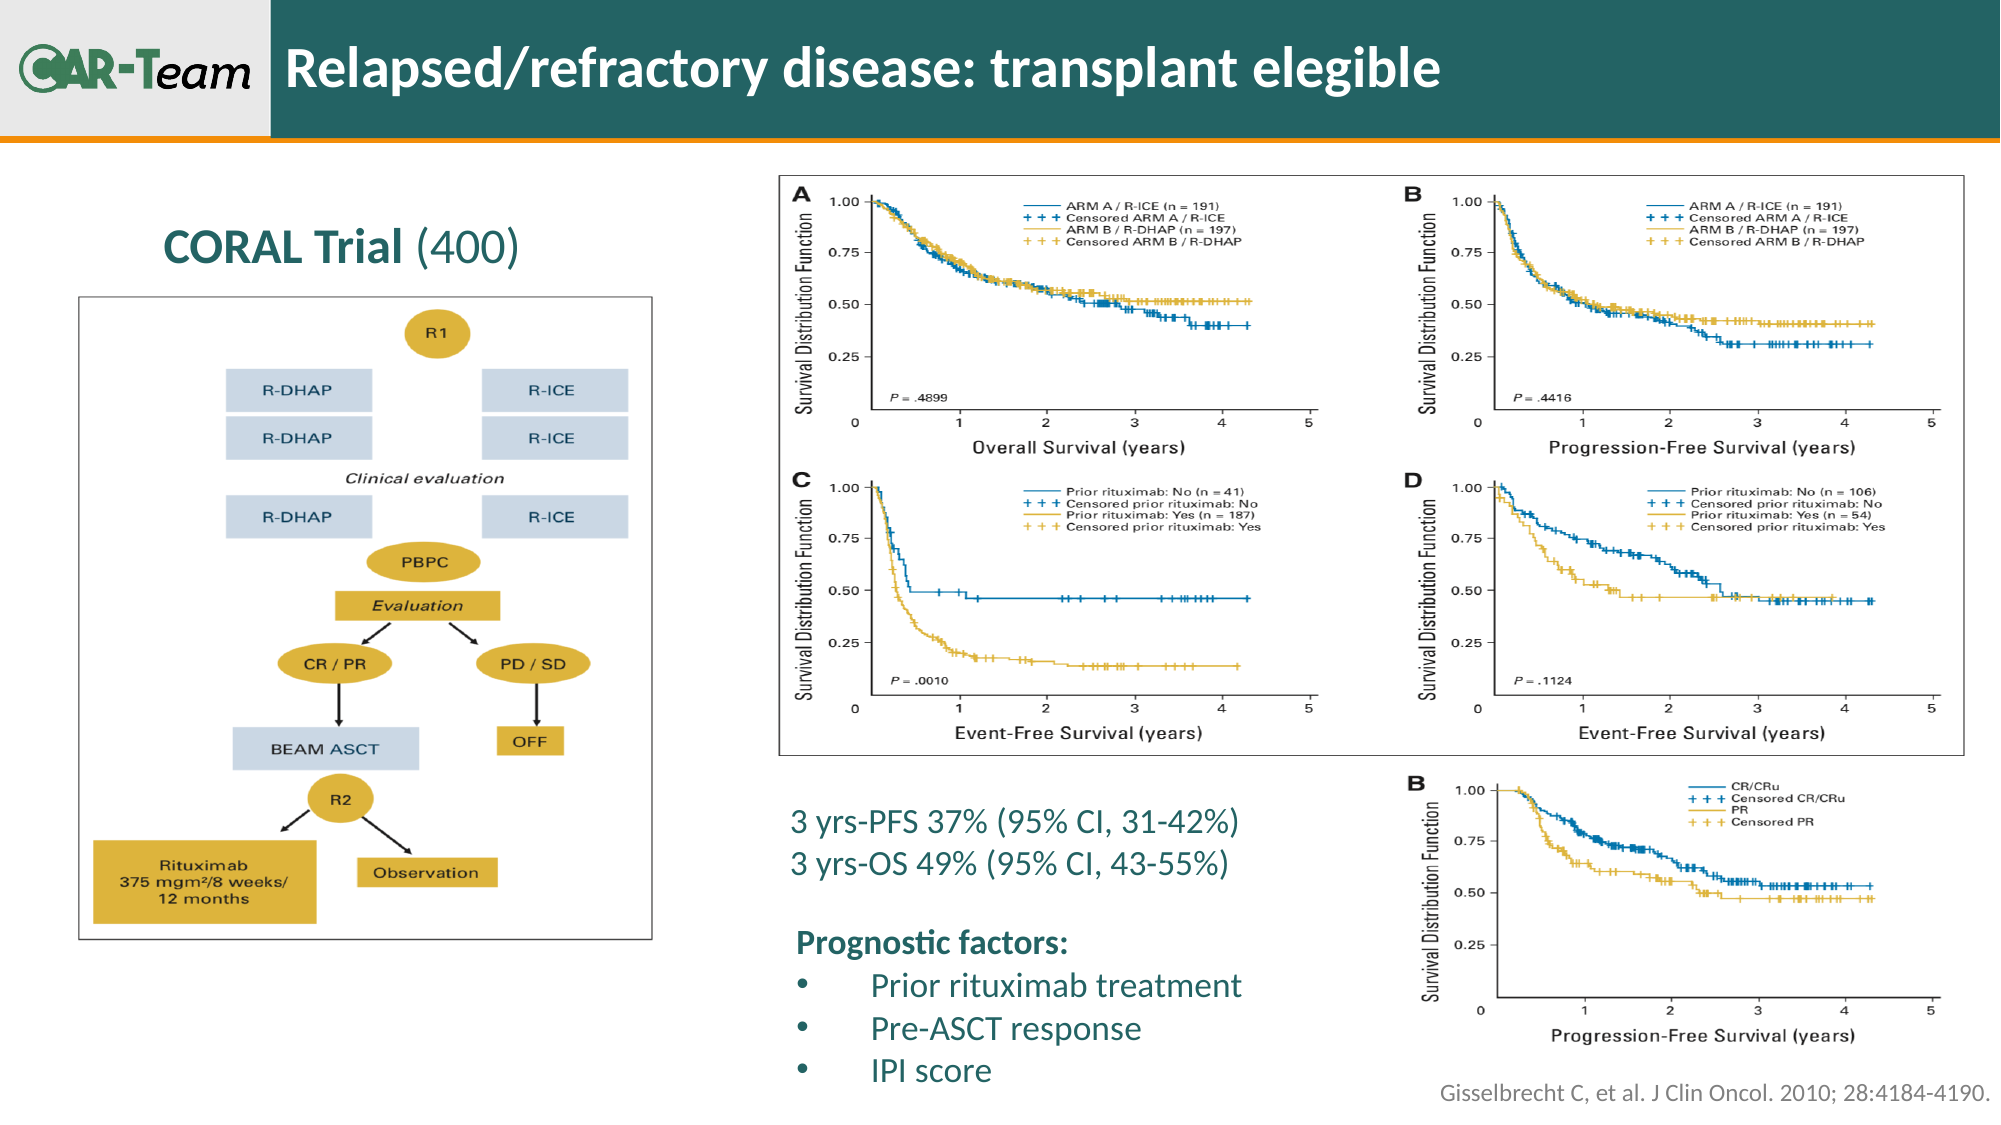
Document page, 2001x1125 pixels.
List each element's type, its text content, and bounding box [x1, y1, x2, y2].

text_box Prognostic factors: Prior rituximab treatment Pre-ASCT response IPI score [772, 907, 1268, 1057]
text_box Gisselbrecht C, et al. J Clin Oncol. 2010; 28:4184-4190. [0, 1057, 2000, 1125]
picture [72, 290, 664, 948]
title Relapsed/refractory disease: transplant elegible [270, 0, 2000, 138]
picture [1398, 765, 1960, 1057]
picture [771, 169, 1982, 763]
text_box 3 yrs-PFS 37% (95% CI, 31-42%) 3 yrs-OS 49% (95% CI, 43-55%) [766, 785, 1265, 895]
text_box CORAL Trial (400) [139, 201, 546, 286]
picture [19, 44, 250, 93]
